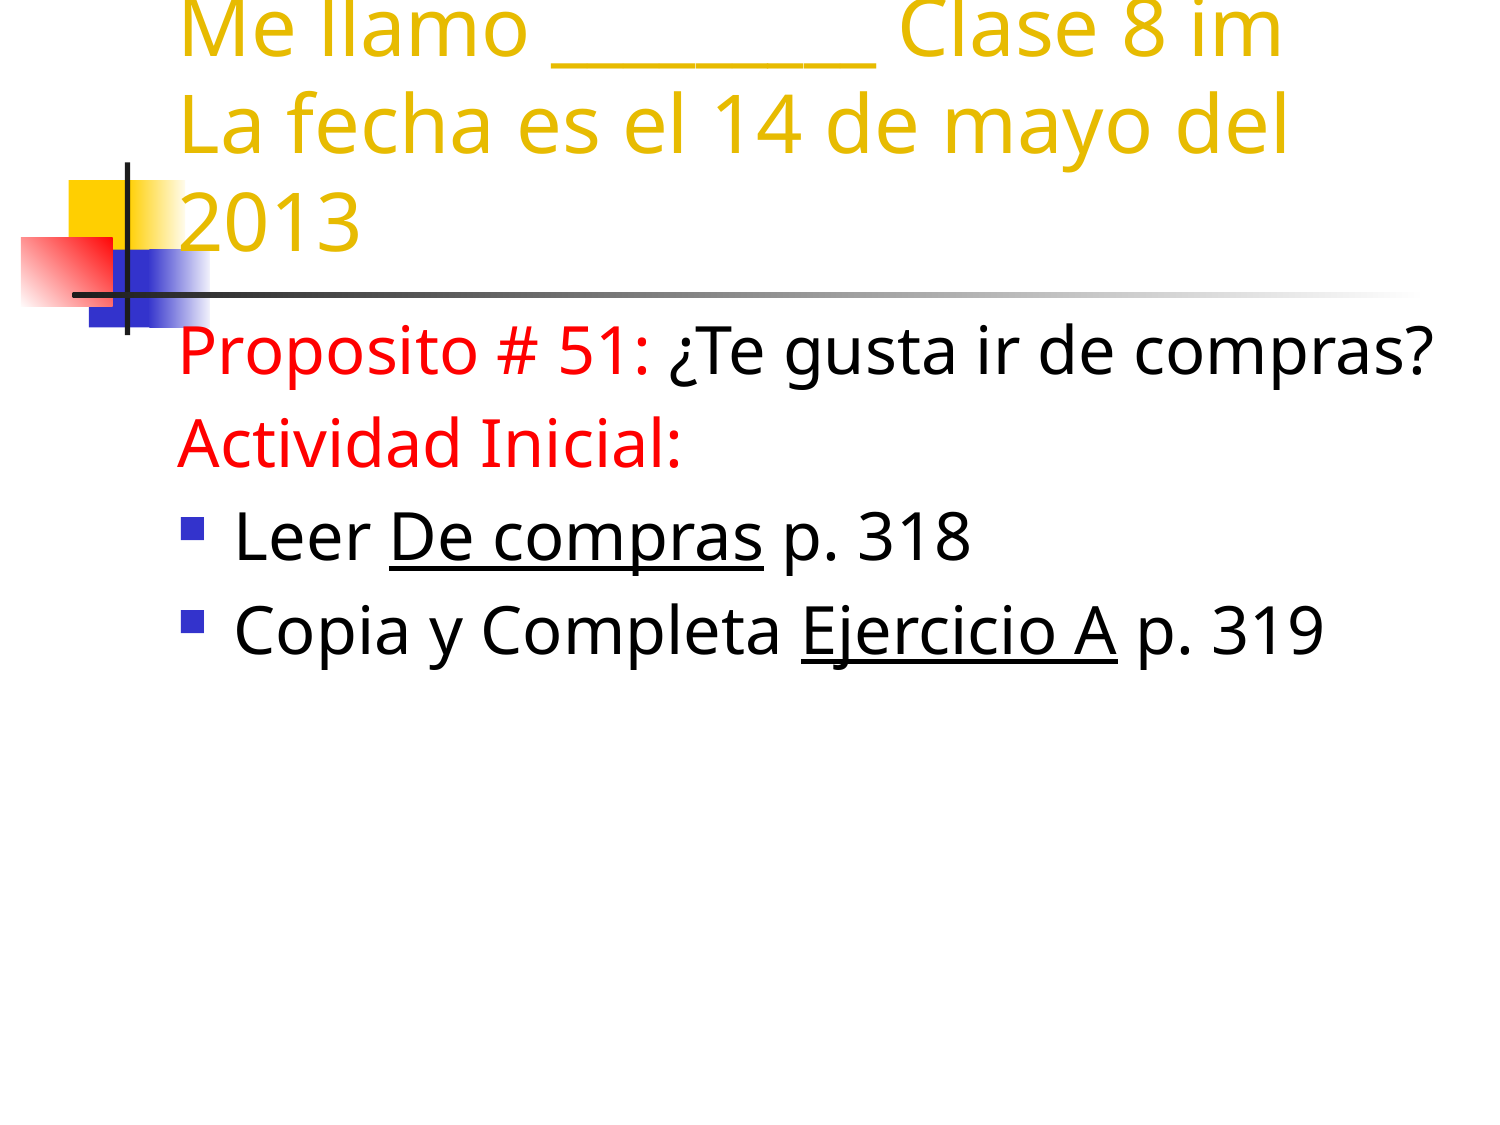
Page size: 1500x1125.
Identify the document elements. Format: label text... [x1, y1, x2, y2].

list Proposito # 51: ¿Te gusta ir de compras? Actividad Inicial: Leer De compras p. 318 Copia y Completa Ejercicio A p. 319 [162, 299, 1463, 1088]
title Me llamo _________ Clase 8 im La fecha es el 14 de mayo del 2013 [162, 35, 1488, 275]
